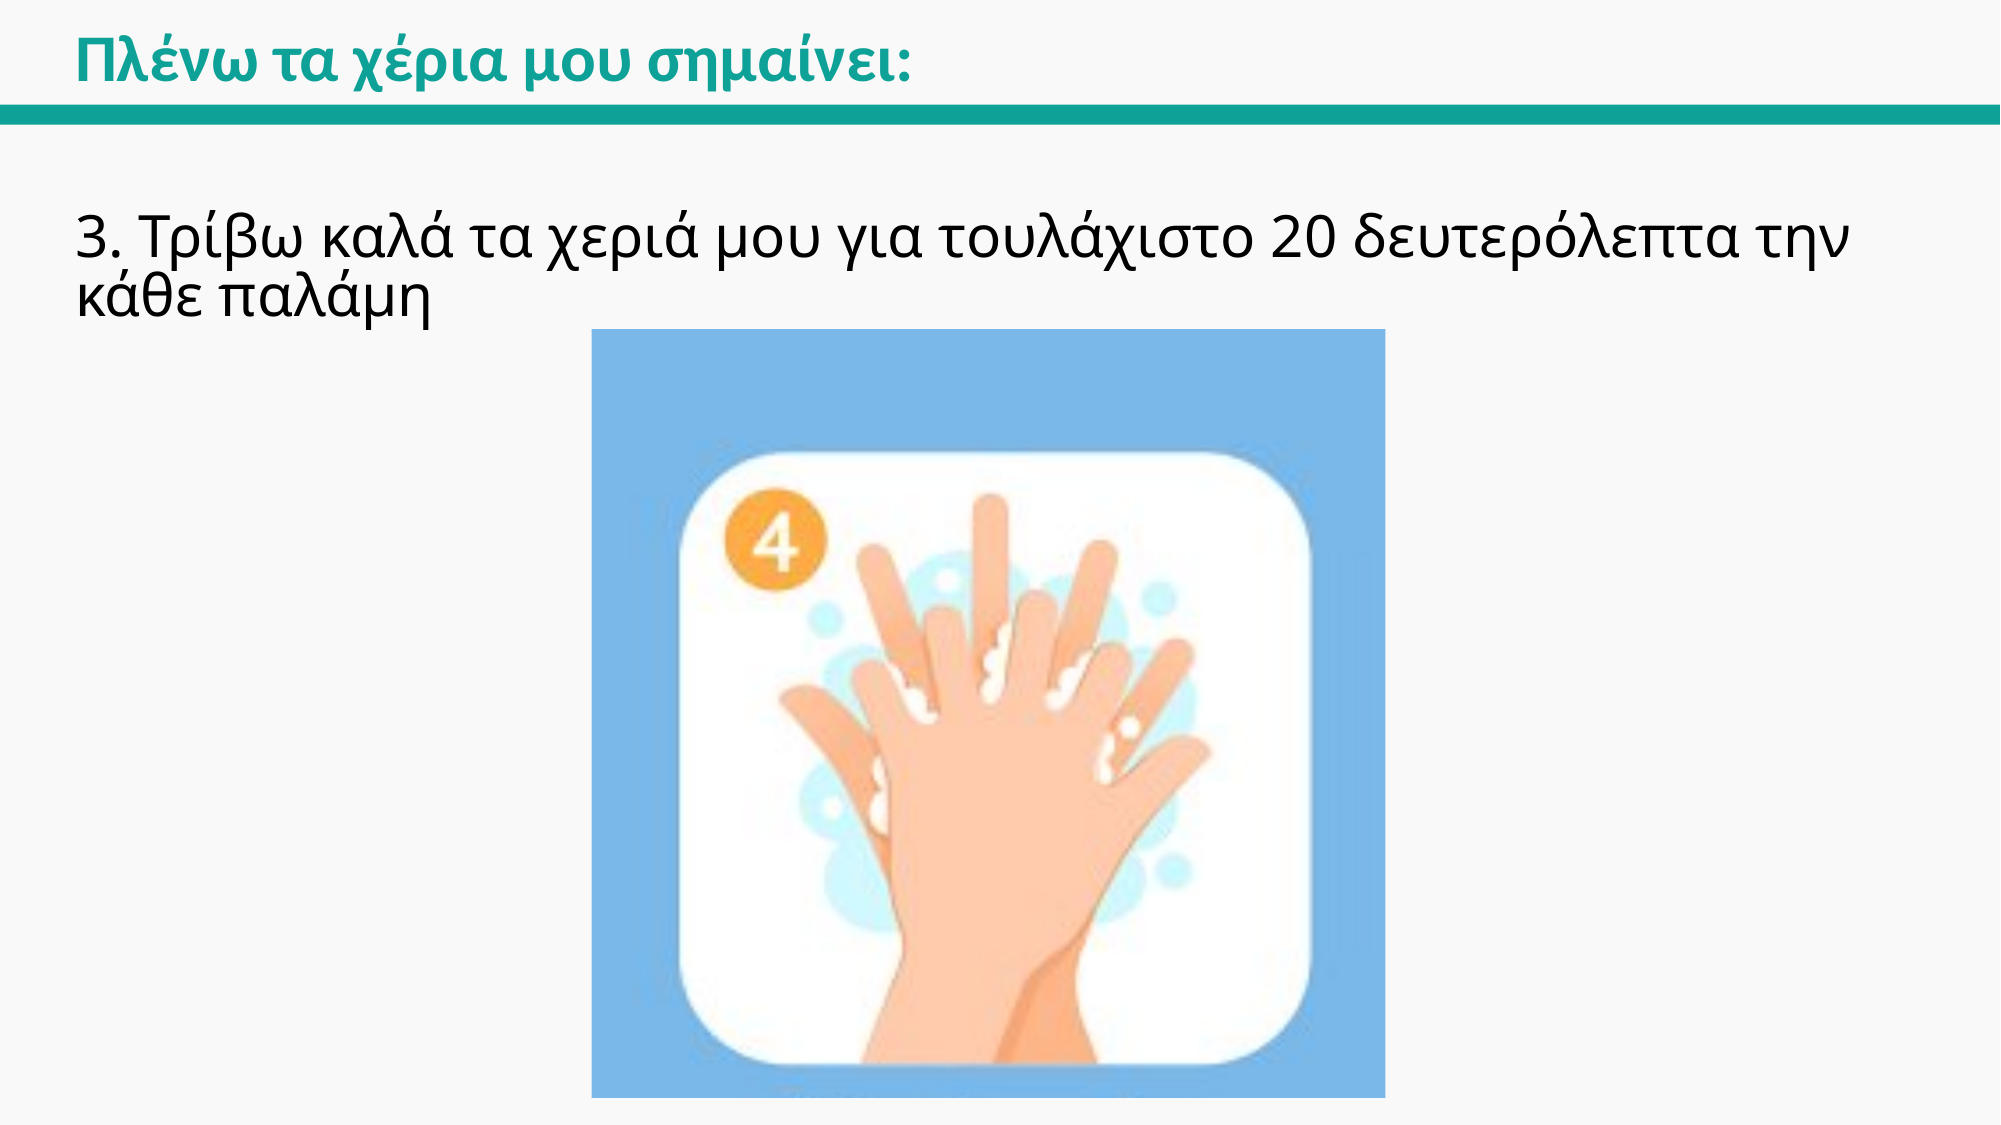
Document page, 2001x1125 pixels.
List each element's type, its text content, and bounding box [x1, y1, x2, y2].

list 3. Τρίβω καλά τα χεριά μου για τουλάχιστο 20 δευτερόλεπτα την κάθε παλάμη [75, 211, 1867, 341]
title Πλένω τα χέρια μου σημαίνει: [0, 0, 2000, 122]
picture [591, 329, 1386, 1098]
